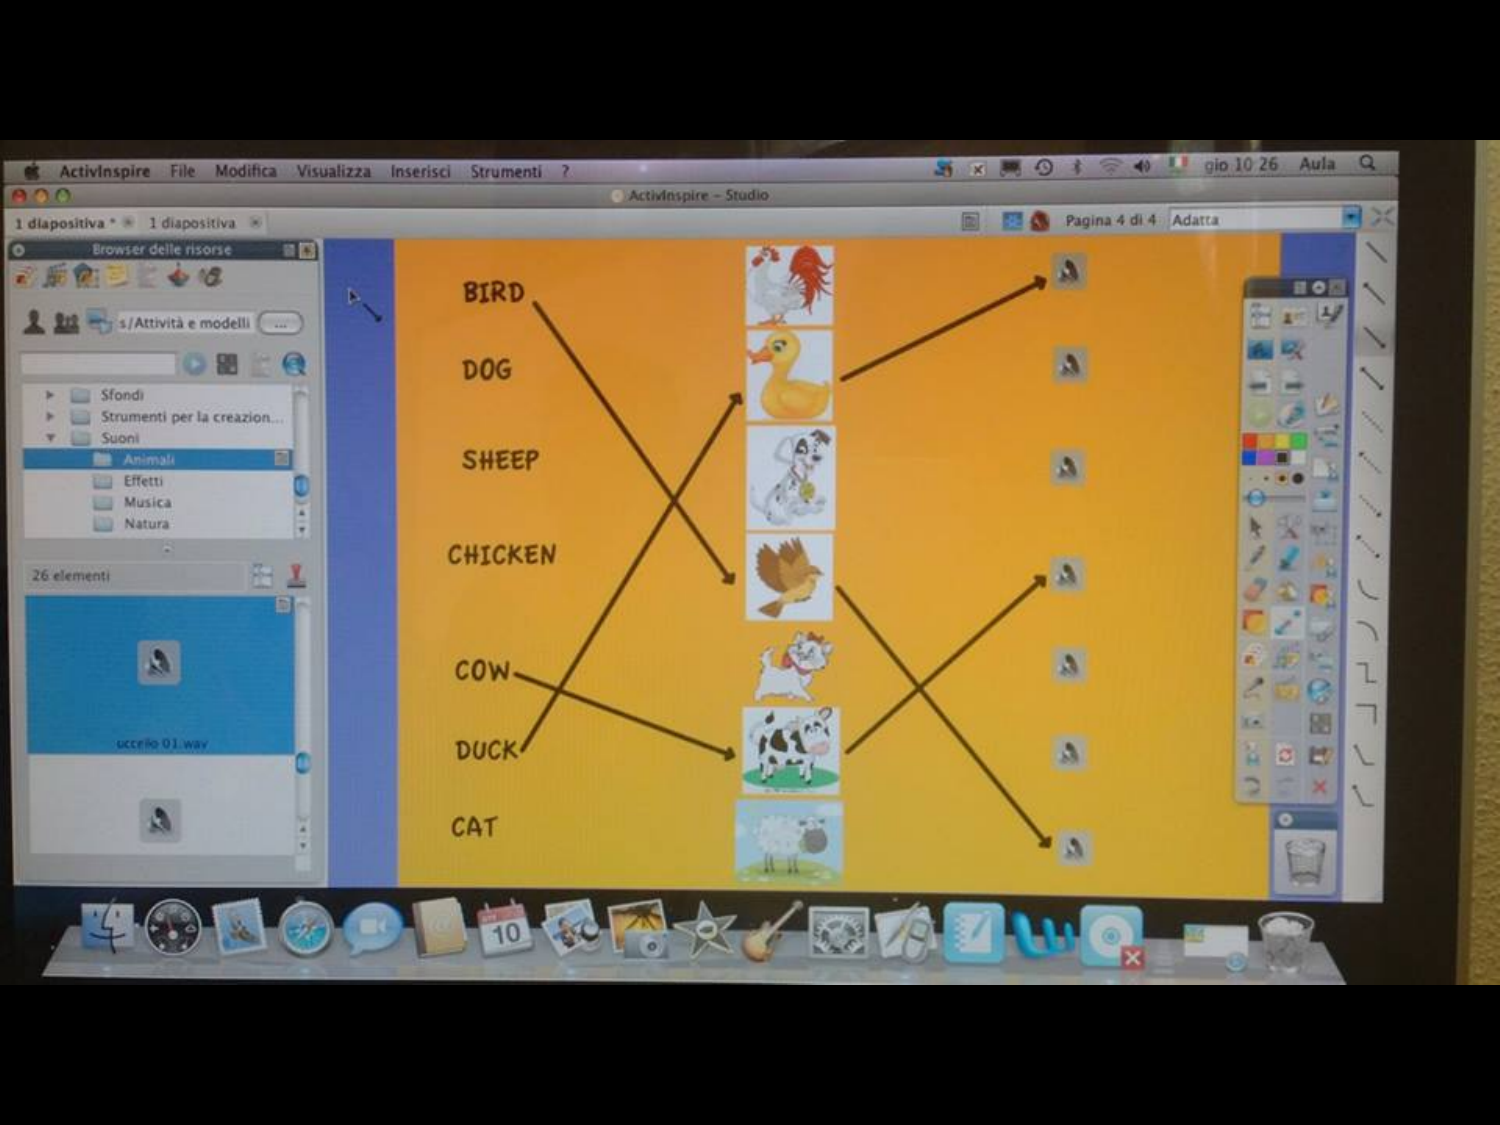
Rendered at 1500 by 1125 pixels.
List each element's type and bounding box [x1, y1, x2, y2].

picture [0, 140, 1500, 985]
